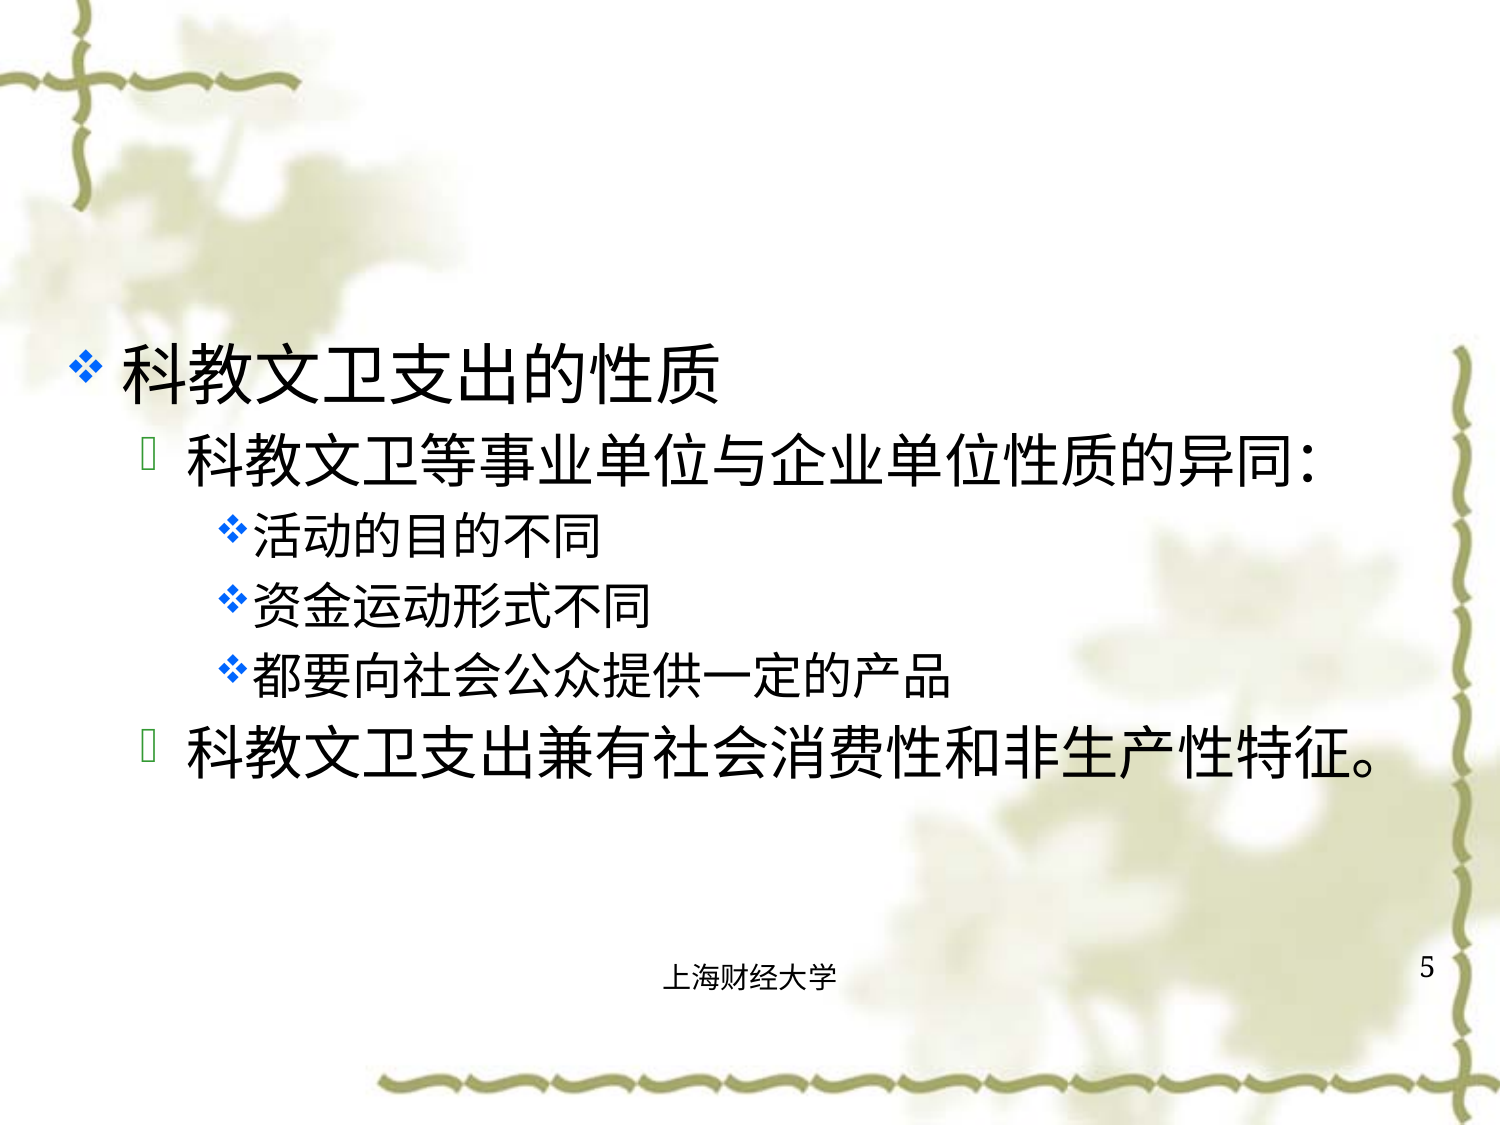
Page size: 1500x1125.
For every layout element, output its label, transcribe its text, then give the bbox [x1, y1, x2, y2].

footer 上海财经大学 [512, 952, 988, 1066]
picture [0, 0, 1500, 1125]
slide_number 5 [1074, 940, 1451, 1066]
list 科教文卫支出的性质 科教文卫等事业单位与企业单位性质的异同： 活动的目的不同 资金运动形式不同 都要向社会公众提供一定的产品 科教文卫支出兼有社会消费性和非生产性特征。 [49, 324, 1452, 963]
